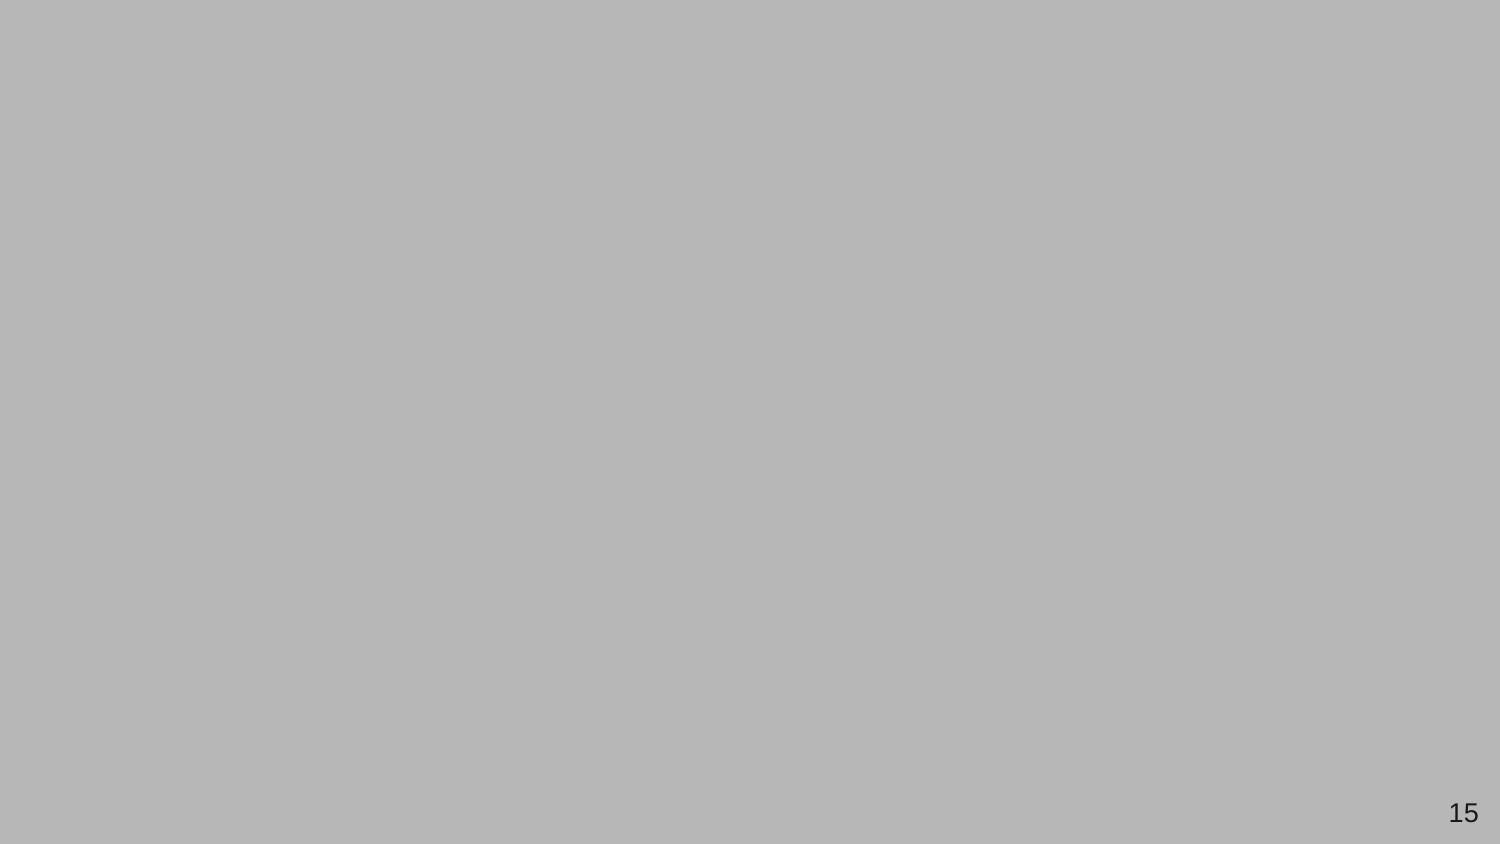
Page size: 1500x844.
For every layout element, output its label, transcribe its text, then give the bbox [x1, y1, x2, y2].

slide_number 15 [1403, 779, 1494, 844]
